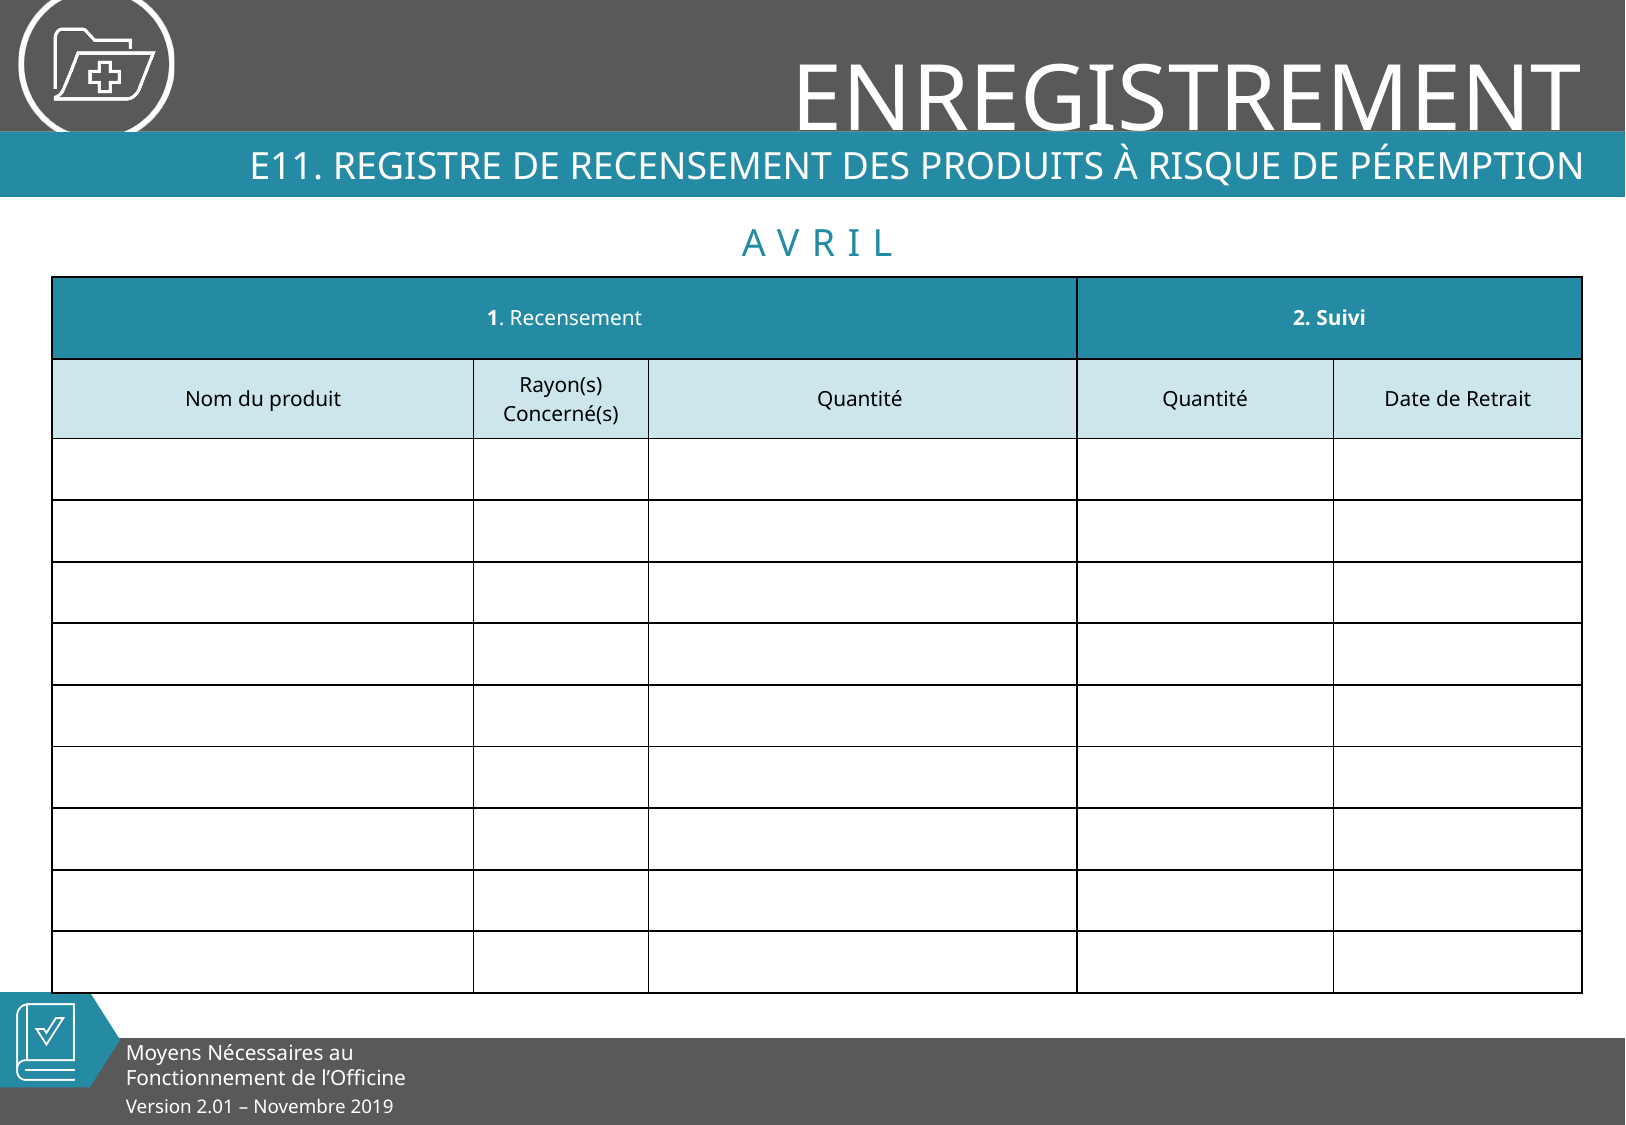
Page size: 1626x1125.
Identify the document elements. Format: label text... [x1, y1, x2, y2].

table_cell Quantité [1078, 360, 1333, 438]
table_cell [53, 747, 473, 807]
table_cell [649, 871, 1076, 930]
table_header 1. Recensement [53, 278, 1076, 358]
table_cell [649, 932, 1076, 992]
table_cell [1334, 501, 1581, 561]
table_cell [1334, 624, 1581, 684]
table_cell [1078, 686, 1333, 746]
text_box [52, 132, 1625, 207]
table_header 2. Suivi [1078, 278, 1581, 358]
table_cell [474, 624, 648, 684]
picture [16, 1003, 75, 1081]
table_cell [1334, 932, 1581, 992]
table_cell [53, 563, 473, 622]
table_cell [649, 624, 1076, 684]
table_cell Quantité [649, 360, 1076, 438]
table_cell [53, 932, 473, 992]
table_cell [1334, 809, 1581, 869]
table_cell [1334, 747, 1581, 807]
table_cell [1078, 624, 1333, 684]
table_cell [474, 871, 648, 930]
table_cell [474, 747, 648, 807]
table_cell [1078, 563, 1333, 622]
table_cell [1334, 686, 1581, 746]
table_cell [53, 501, 473, 561]
table_cell [53, 871, 473, 930]
table_cell [1078, 932, 1333, 992]
table_cell [474, 501, 648, 561]
table_cell [1078, 809, 1333, 869]
table_cell [649, 439, 1076, 499]
table_cell [1078, 871, 1333, 930]
table_cell [474, 809, 648, 869]
table_cell [474, 563, 648, 622]
table_cell Date de Retrait [1334, 360, 1581, 438]
table_cell [1078, 439, 1333, 499]
table_cell [474, 686, 648, 746]
table_cell [649, 501, 1076, 561]
table_cell [474, 439, 648, 499]
table_cell [53, 624, 473, 684]
table_cell [1078, 501, 1333, 561]
table_cell [53, 686, 473, 746]
table_cell [53, 809, 473, 869]
picture [18, 0, 175, 132]
table_cell Nom du produit [53, 360, 473, 438]
table_cell [649, 747, 1076, 807]
table_cell [1334, 871, 1581, 930]
title E11. Registre de recensement des produits à risque de péremption [70, 139, 1601, 196]
table_cell [649, 809, 1076, 869]
table_cell [1078, 747, 1333, 807]
table_cell [1334, 439, 1581, 499]
text_box AVRIL [52, 211, 1583, 272]
table_cell [474, 932, 648, 992]
table_cell [53, 439, 473, 499]
table_cell [1334, 563, 1581, 622]
table_cell Rayon(s) Concerné(s) [474, 360, 648, 438]
table_cell [649, 686, 1076, 746]
table_cell [649, 563, 1076, 622]
